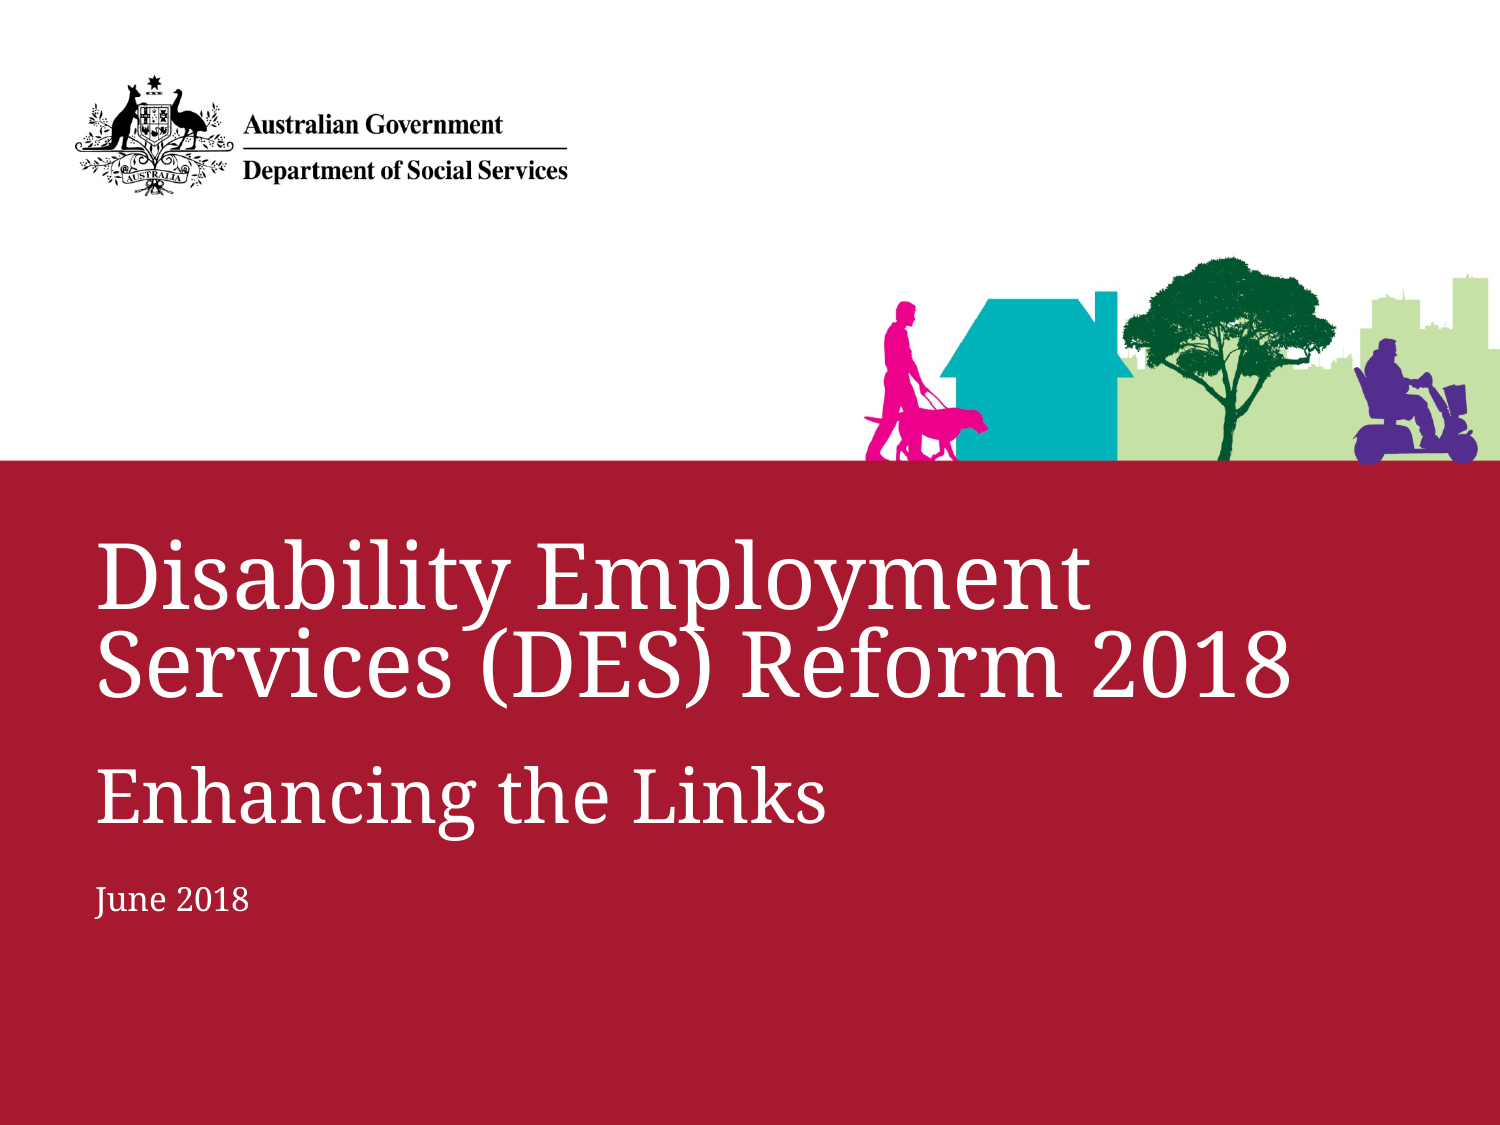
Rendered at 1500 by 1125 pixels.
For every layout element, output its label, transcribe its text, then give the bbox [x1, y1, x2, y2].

picture [0, 0, 1500, 1125]
title Disability Employment Services (DES) Reform 2018 [95, 538, 1447, 764]
subtitle Enhancing the Links June 2018 [95, 748, 1099, 926]
